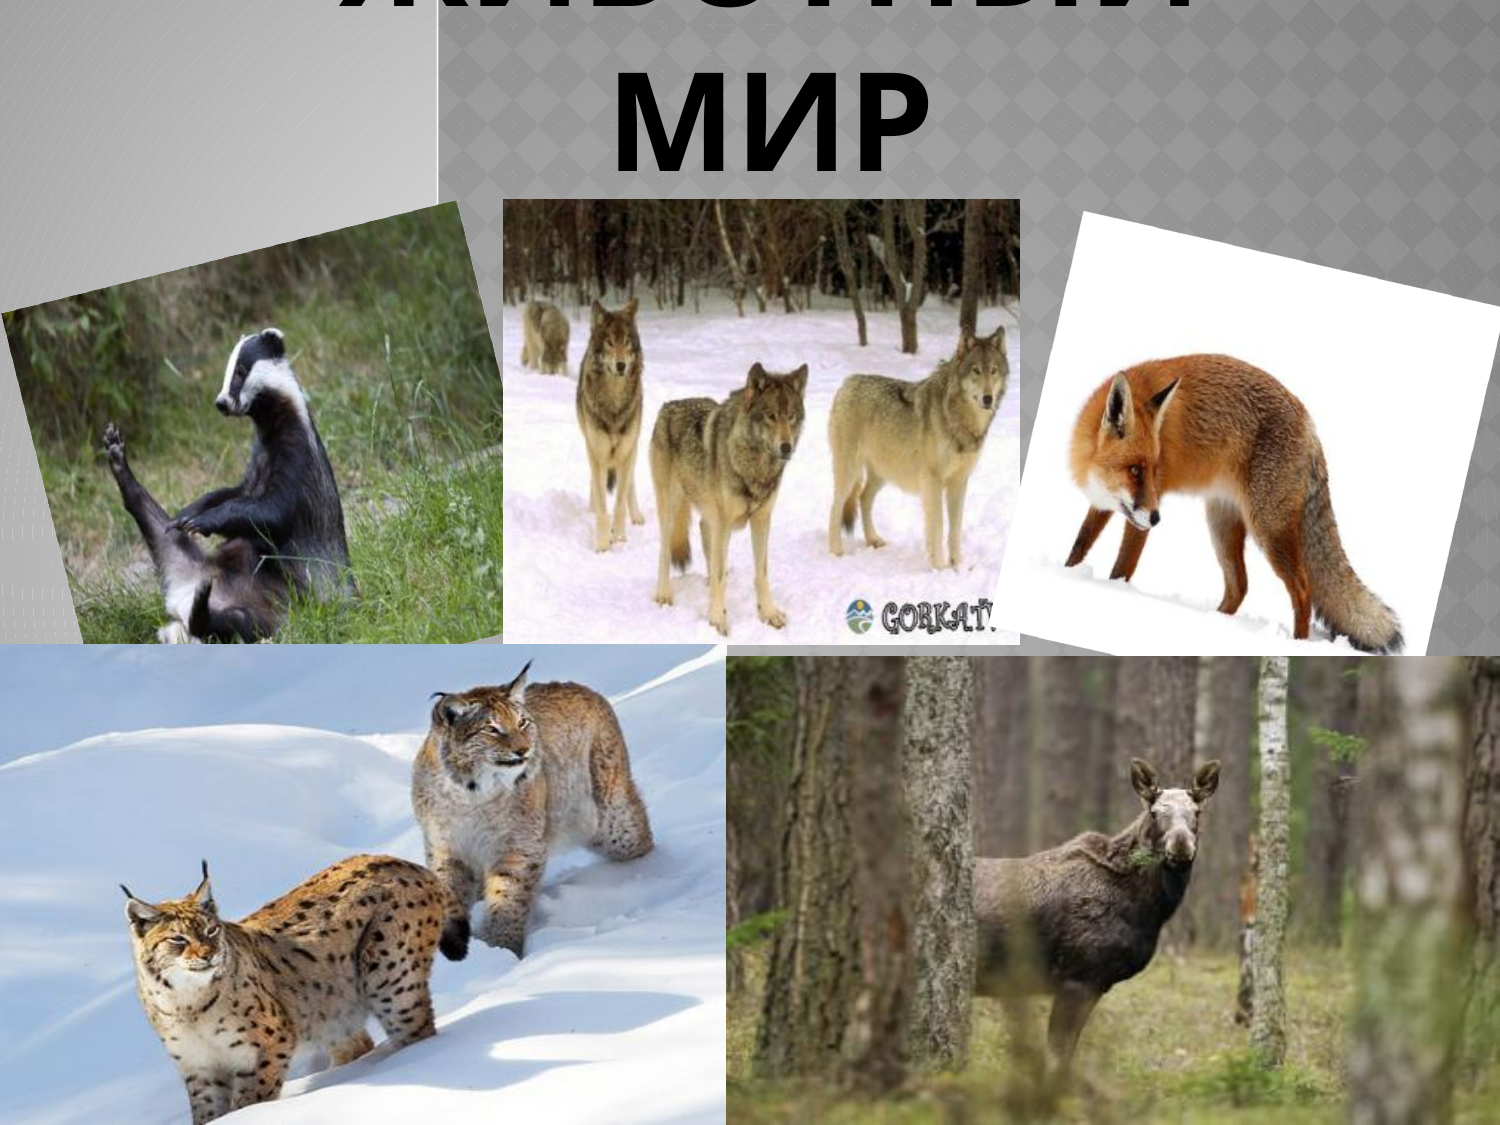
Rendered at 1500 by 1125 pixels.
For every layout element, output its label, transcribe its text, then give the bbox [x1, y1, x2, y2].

picture [2, 305, 40, 466]
picture [1467, 300, 1500, 469]
picture [269, 201, 468, 248]
title Животный мир [175, 35, 1402, 200]
picture [1075, 212, 1257, 252]
picture [44, 249, 498, 643]
picture [0, 198, 1500, 1125]
